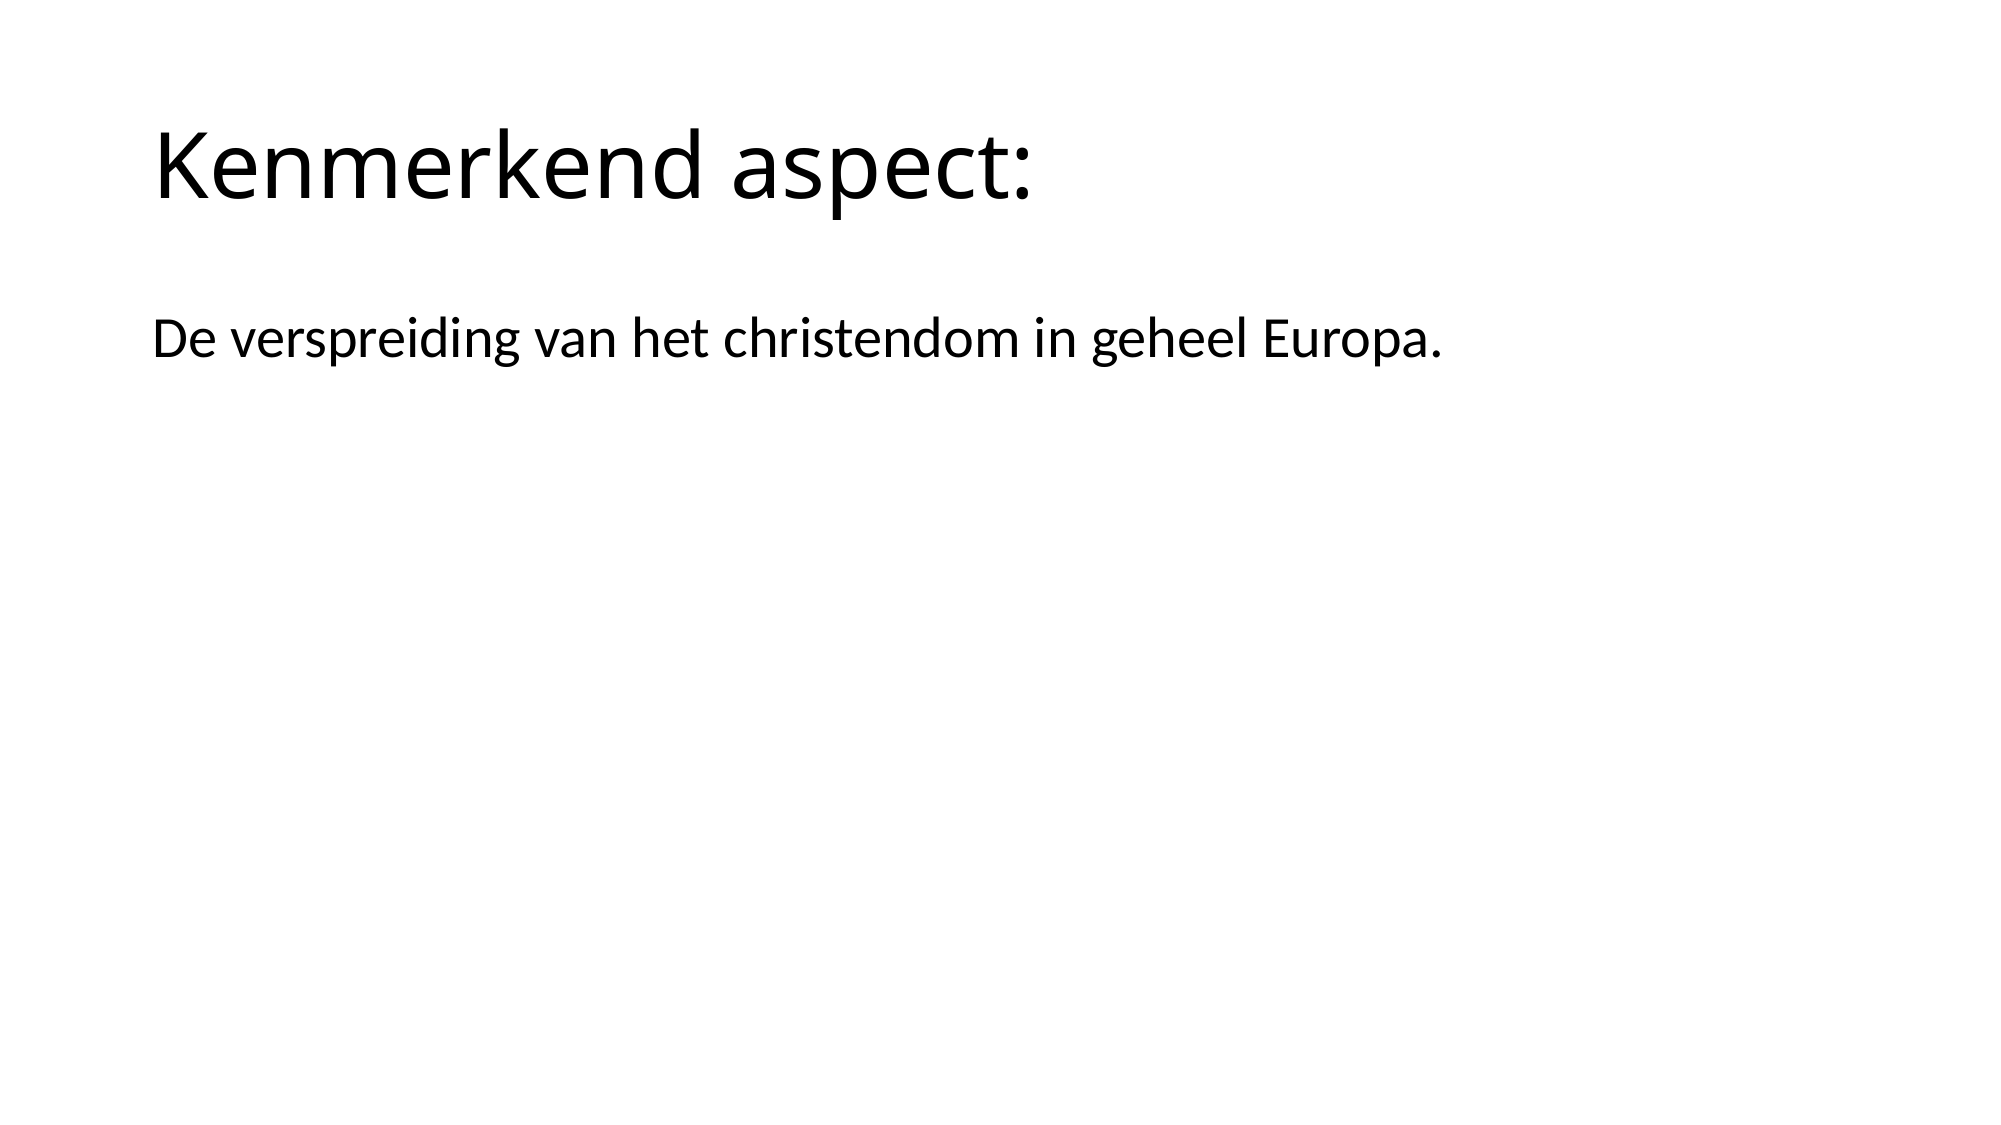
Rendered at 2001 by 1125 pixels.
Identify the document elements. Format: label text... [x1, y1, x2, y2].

title Kenmerkend aspect: [137, 59, 1863, 278]
list De verspreiding van het christendom in geheel Europa. [137, 299, 1863, 1014]
